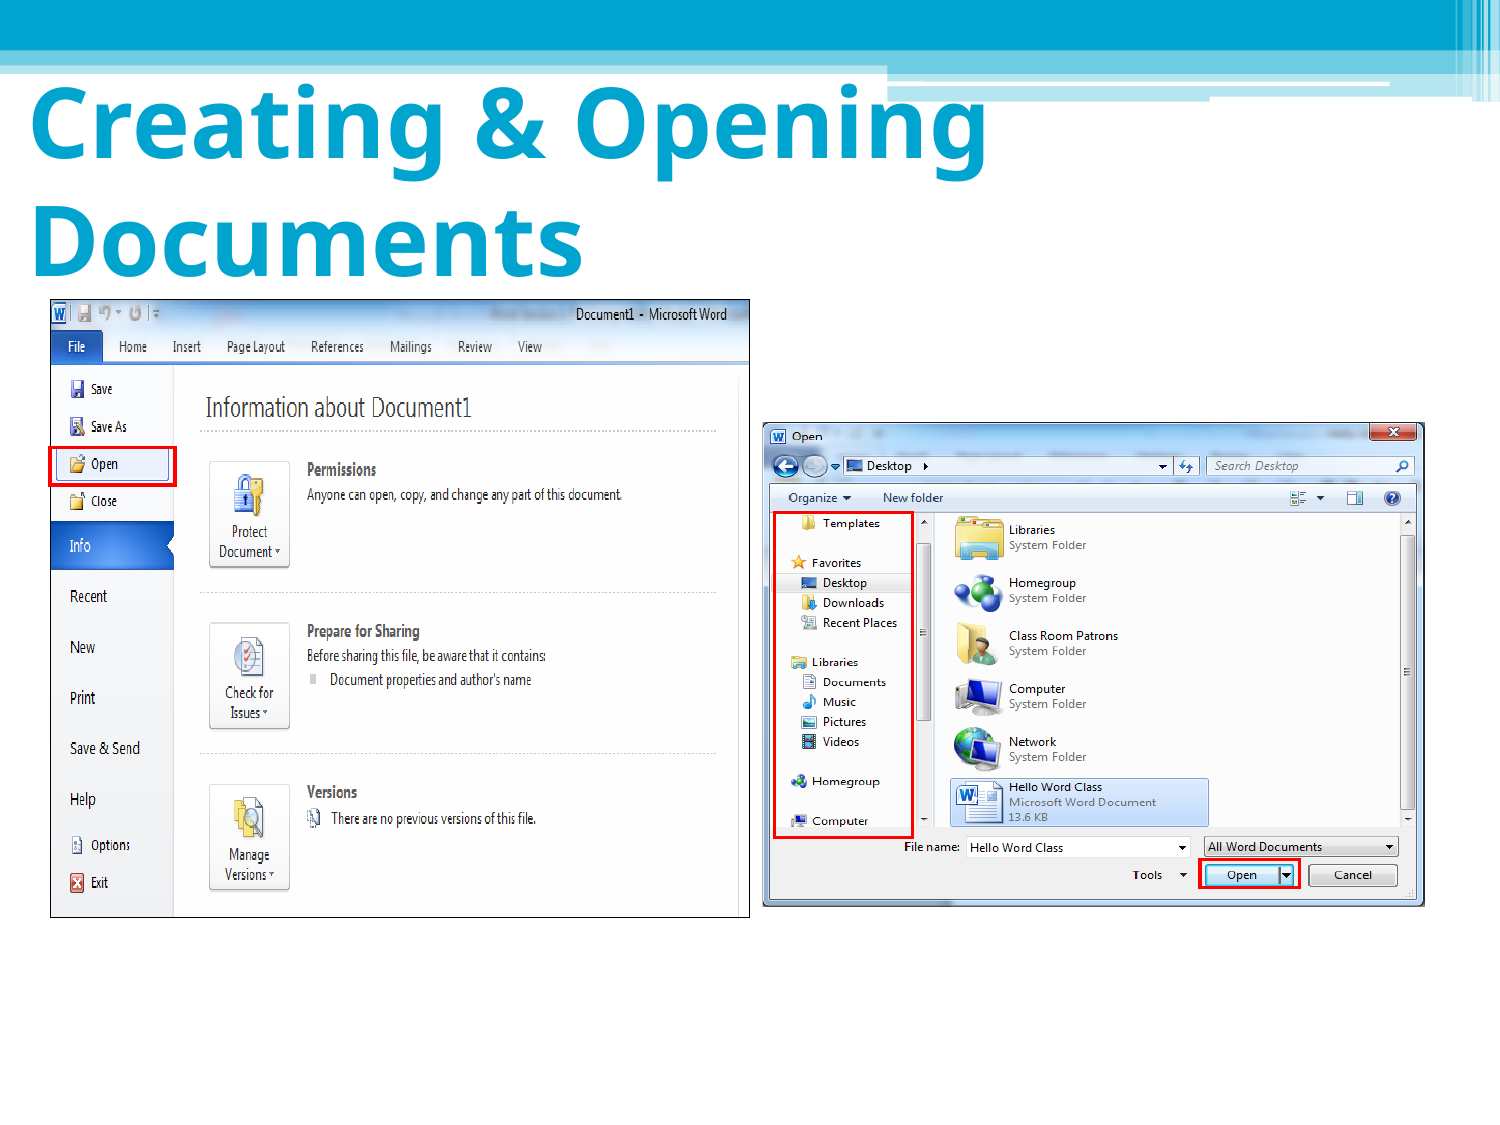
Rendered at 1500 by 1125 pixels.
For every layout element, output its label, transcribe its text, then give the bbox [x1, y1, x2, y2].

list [49, 299, 750, 918]
title Creating & Opening Documents [12, 90, 1488, 266]
picture [762, 422, 1425, 907]
